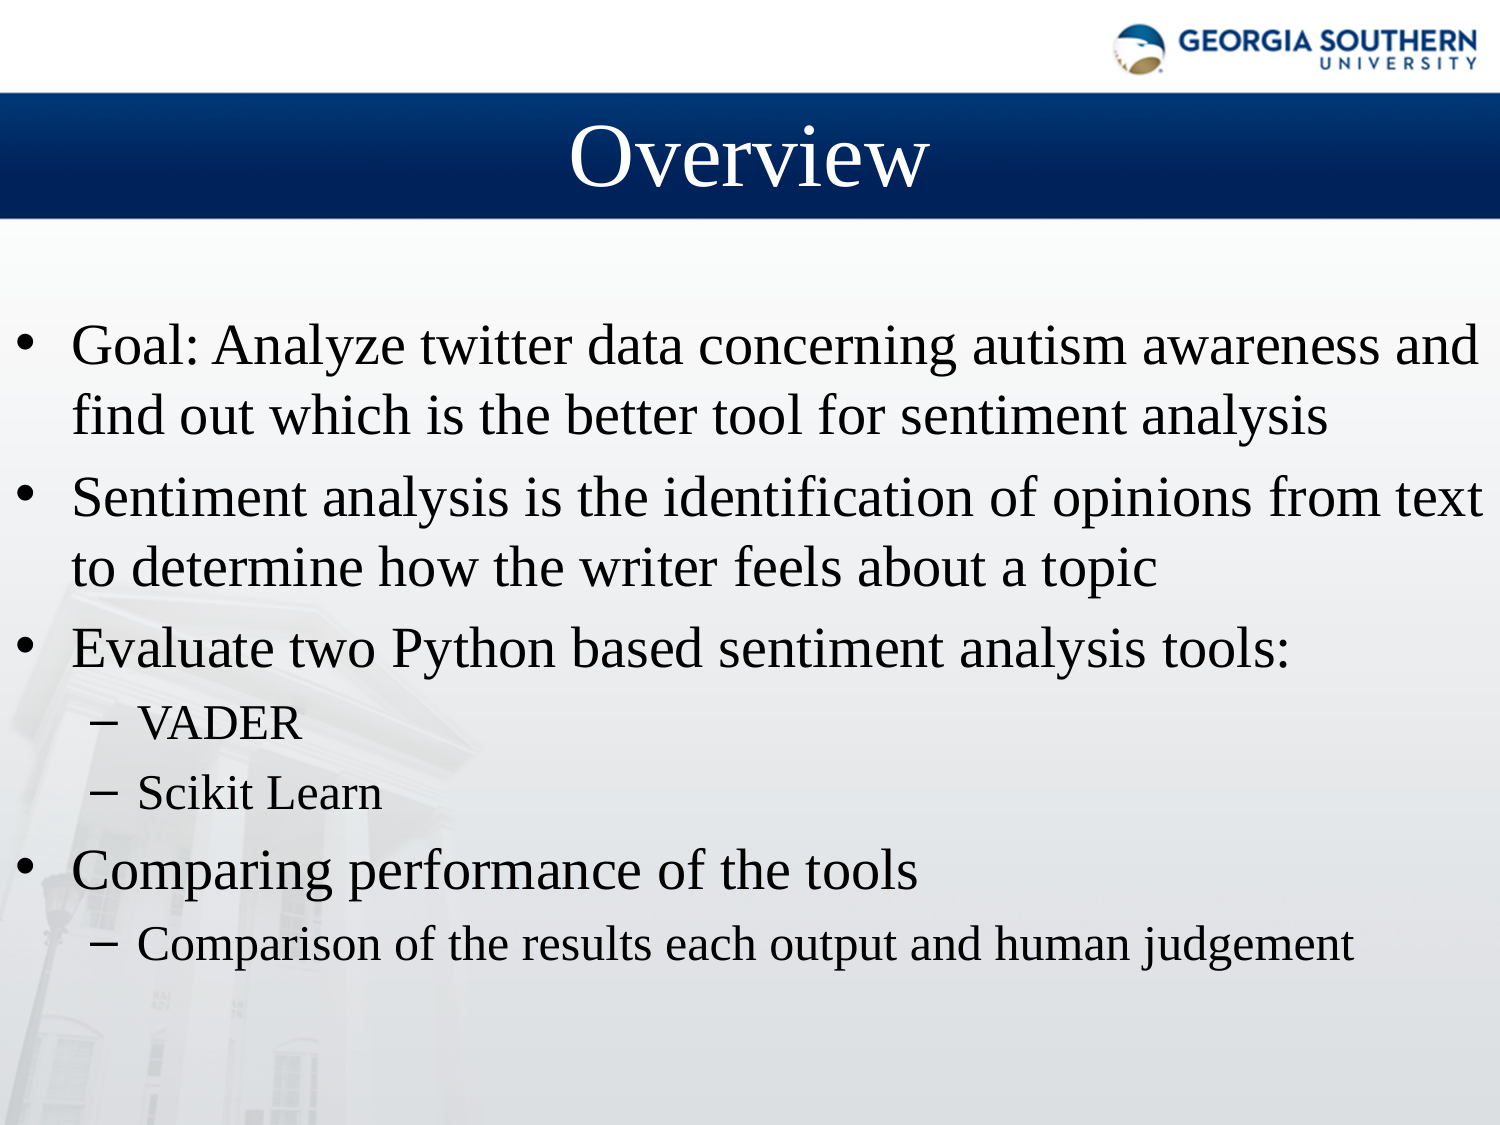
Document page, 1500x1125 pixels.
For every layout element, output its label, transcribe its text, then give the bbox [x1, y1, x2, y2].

title Overview [75, 56, 1425, 217]
list Goal: Analyze twitter data concerning autism awareness and find out which is the better tool for sentiment analysis Sentiment analysis is the identification of opinions from text to determine how the writer feels about a topic Evaluate two Python based sentiment analysis tools: VADER Scikit Learn Comparing performance of the tools Comparison of the results each output and human judgement [0, 217, 1500, 1125]
picture [0, 0, 1500, 217]
